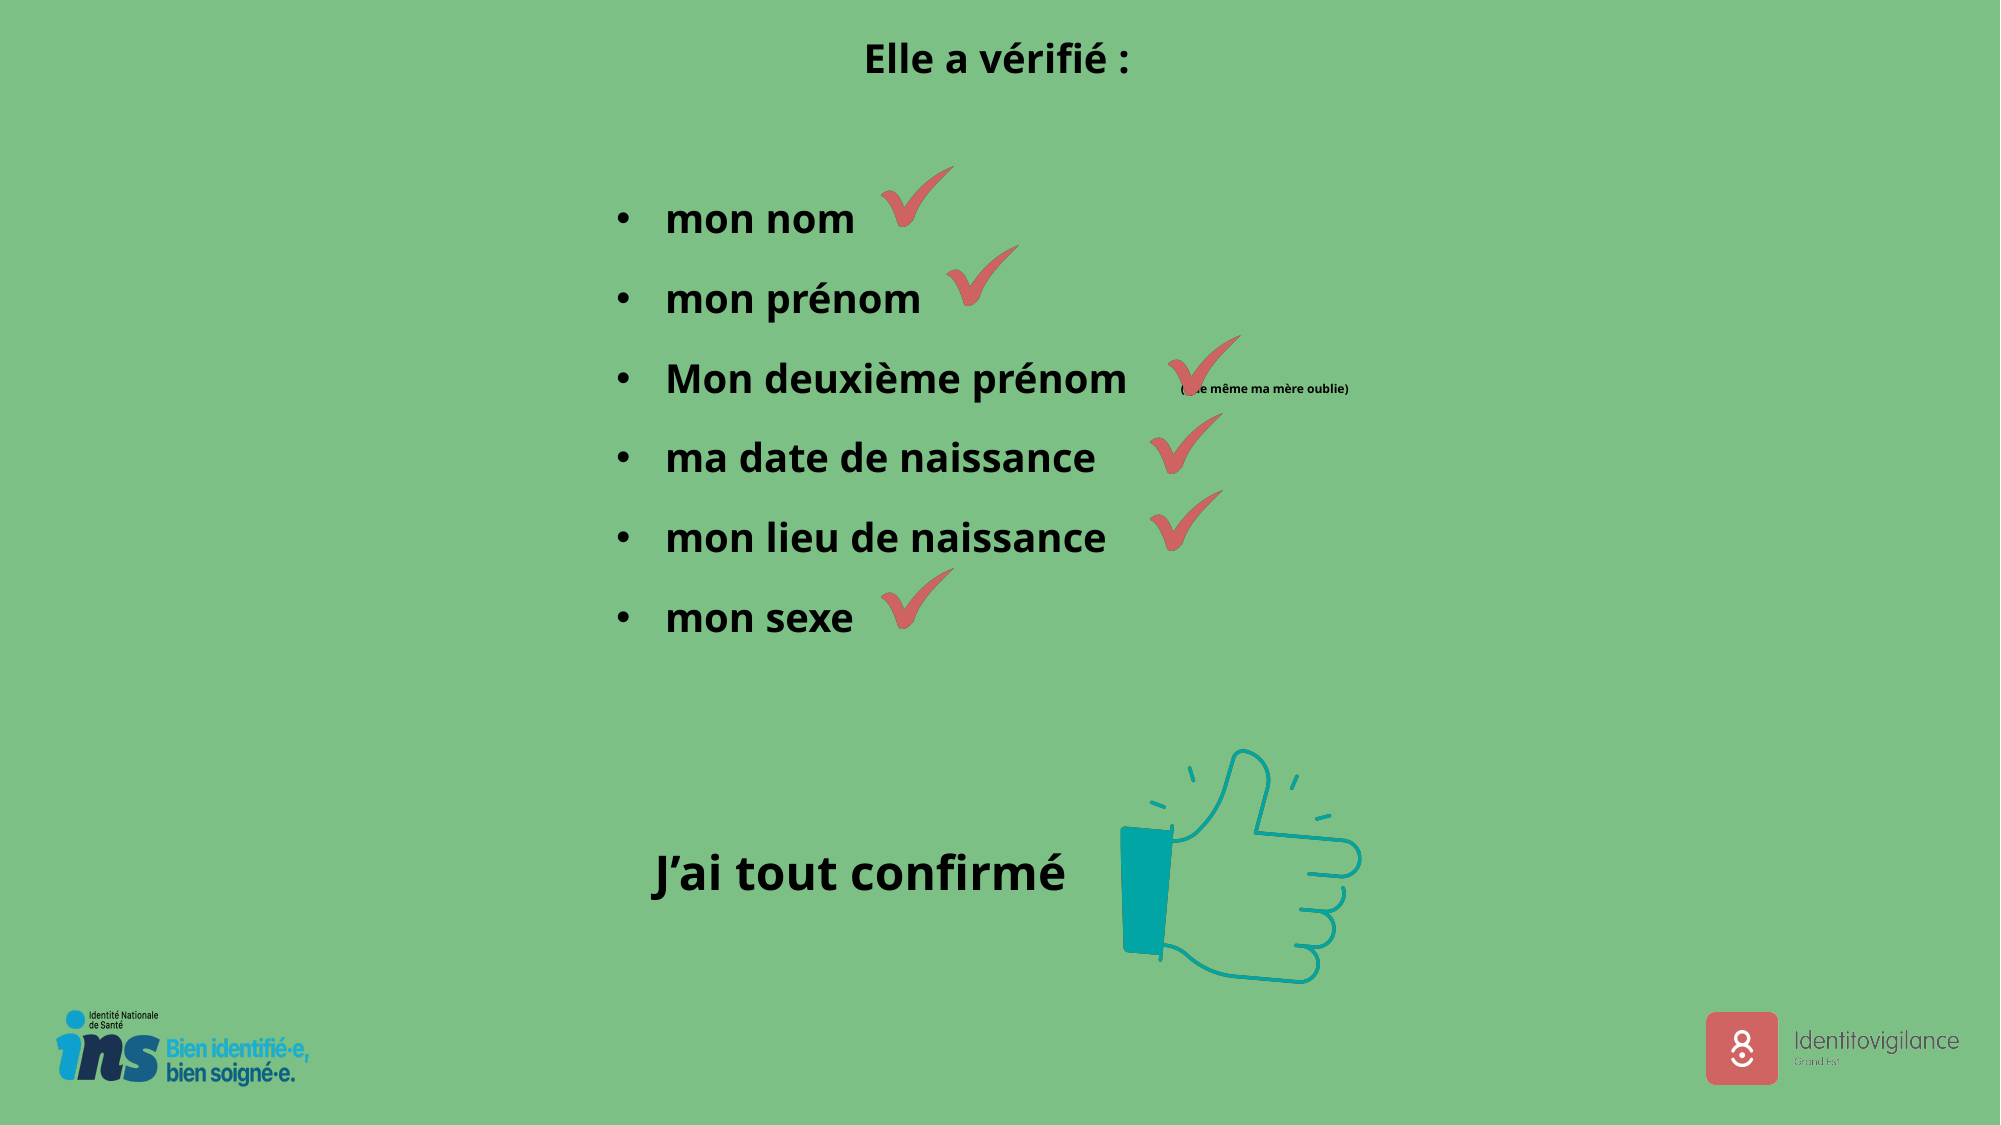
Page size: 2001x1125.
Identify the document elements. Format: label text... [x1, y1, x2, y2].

picture [41, 992, 324, 1105]
text_box [1120, 748, 1362, 984]
text_box [1167, 335, 1241, 398]
text_box J’ai tout confirmé [614, 820, 1108, 980]
picture [1706, 1012, 1959, 1085]
text_box [1149, 490, 1223, 553]
text_box [1149, 413, 1223, 476]
text_box [946, 245, 1020, 308]
text_box Elle a vérifié : mon nom mon prénom Mon deuxième prénom (que même ma mère oublie) ma date de naissance mon lieu de naissance mon sexe [567, 2, 1426, 721]
text_box [880, 166, 954, 229]
text_box [880, 568, 954, 631]
